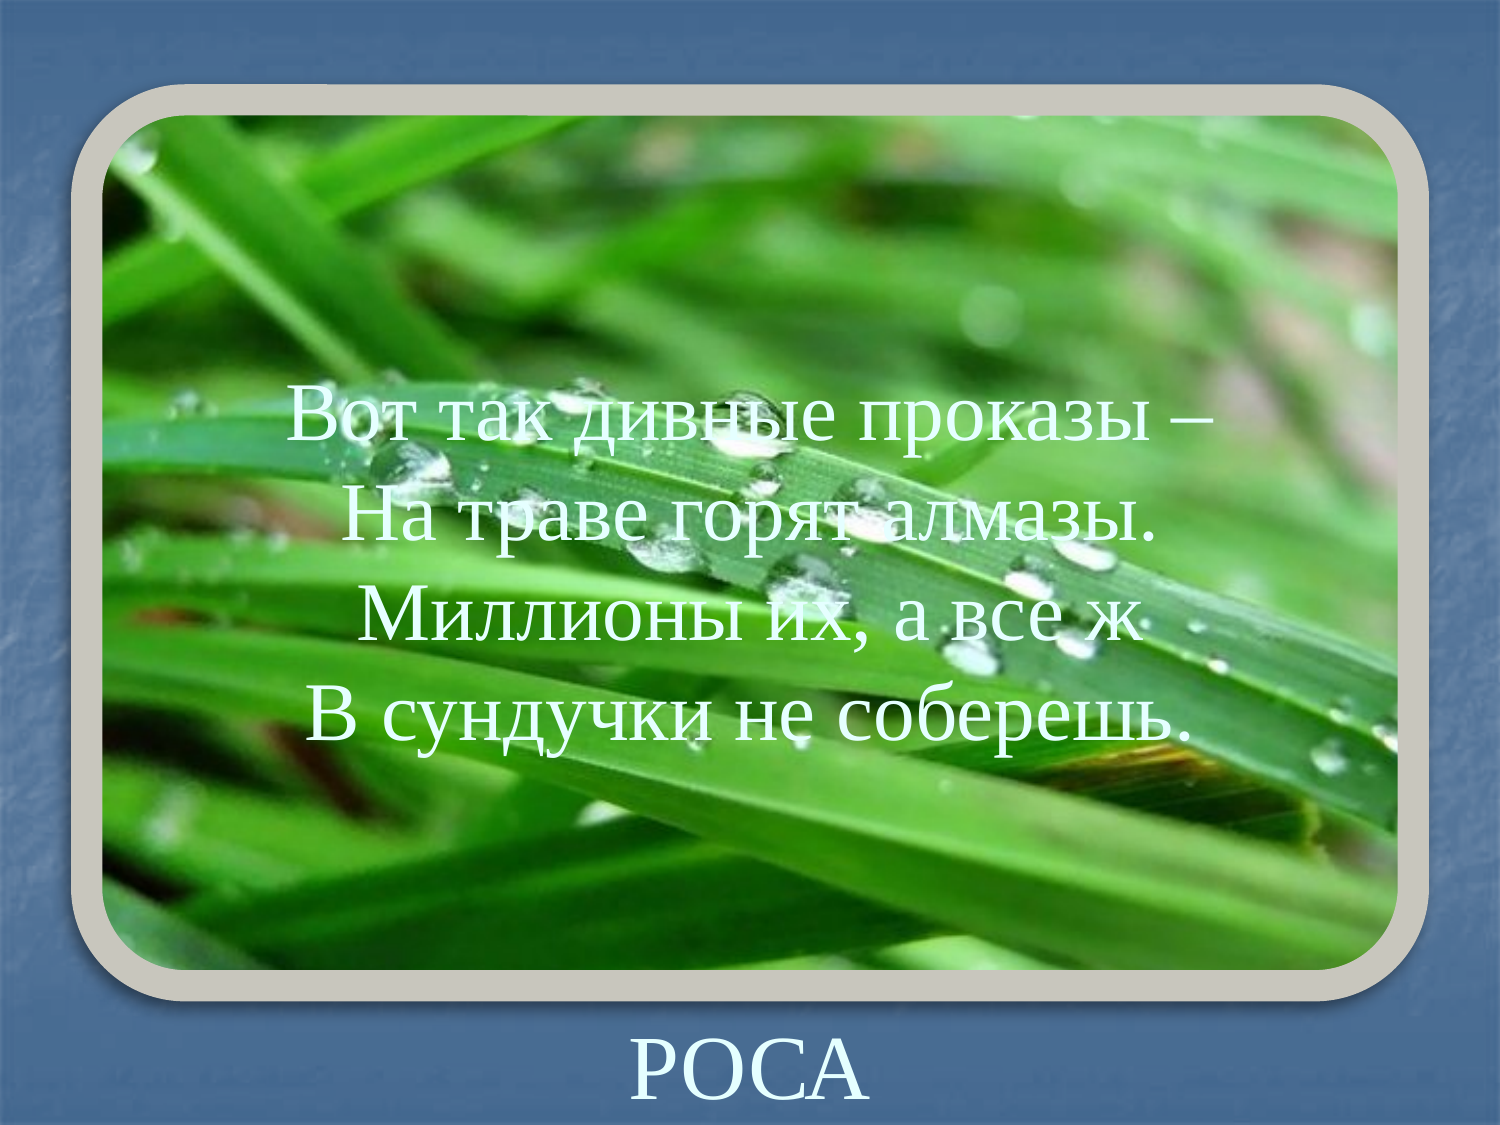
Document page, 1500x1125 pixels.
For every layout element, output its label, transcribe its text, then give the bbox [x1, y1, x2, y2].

text_box Вот так дивные проказы – На траве горят алмазы. Миллионы их, а все ж В сундучки не соберешь. [0, 349, 81, 765]
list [86, 99, 1414, 986]
title РОСА [387, 1021, 1113, 1125]
text_box Вот так дивные проказы – На траве горят алмазы. Миллионы их, а все ж В сундучки не соберешь. [1419, 349, 1500, 765]
